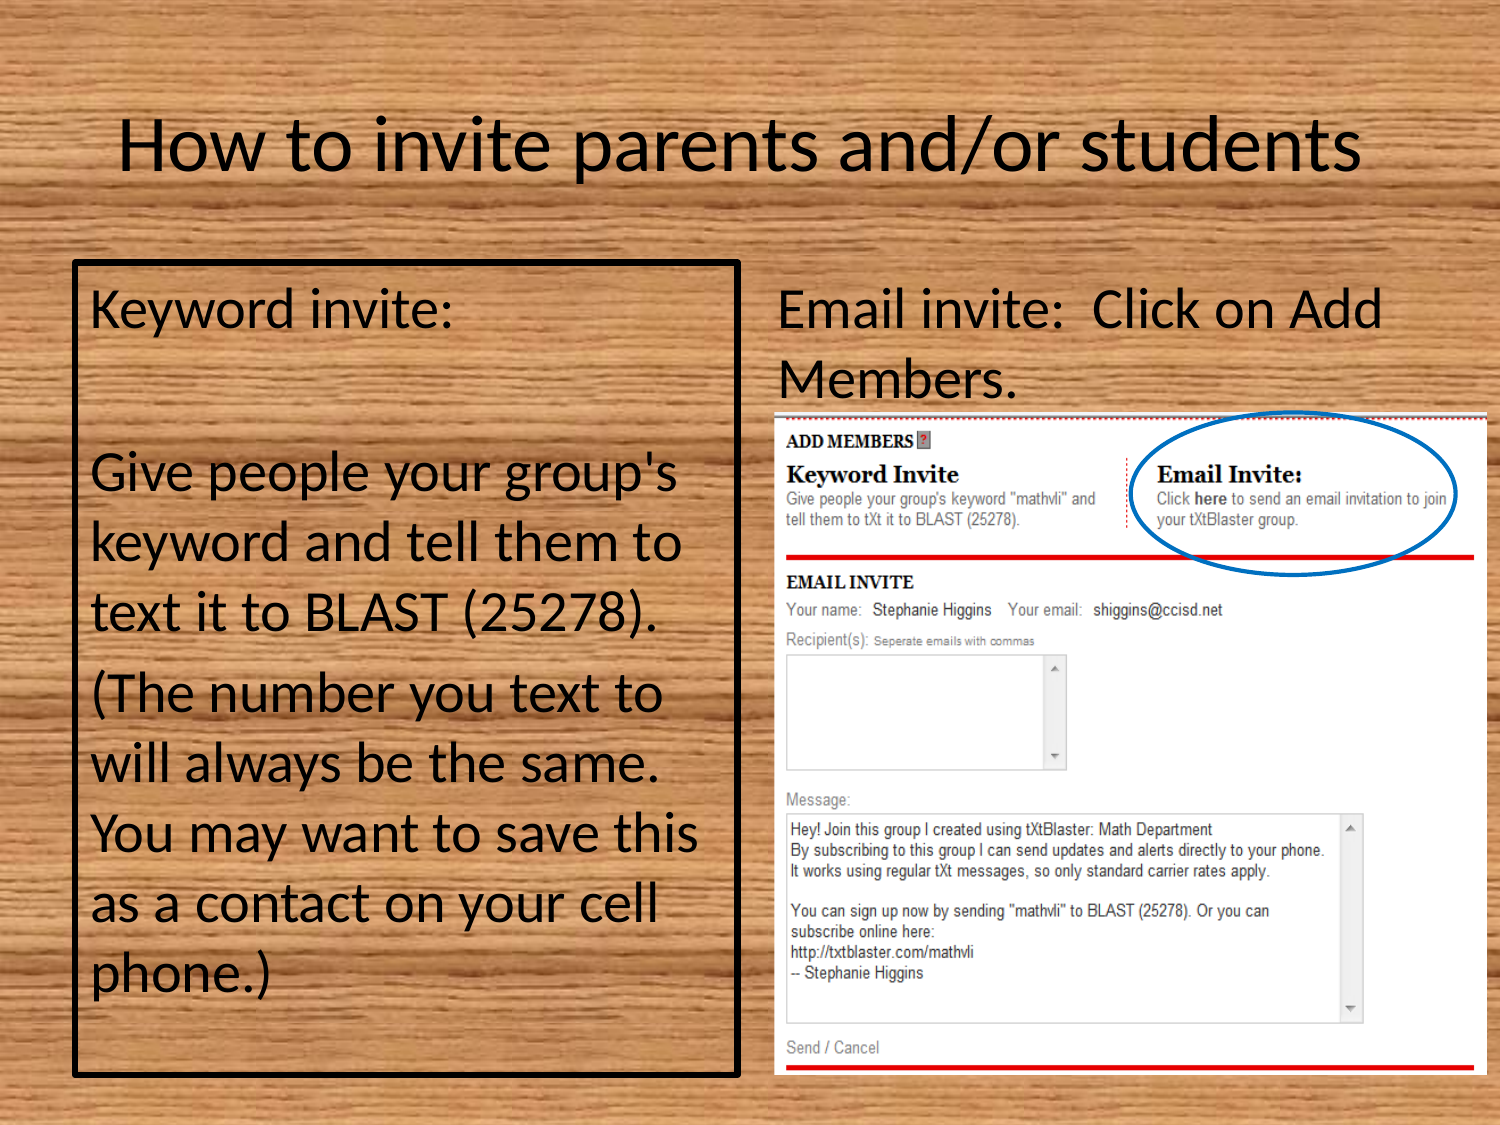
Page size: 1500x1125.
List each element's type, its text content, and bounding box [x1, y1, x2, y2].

title How to invite parents and/or students [75, 45, 1425, 233]
list Email invite: Click on Add Members. [762, 262, 1425, 1005]
list Keyword invite: Give people your group's keyword and tell them to text it to BLAST (25278). (The number you text to will always be the same. You may want to save this as a contact on your cell phone.) [75, 262, 738, 1075]
picture [0, 0, 1500, 1125]
